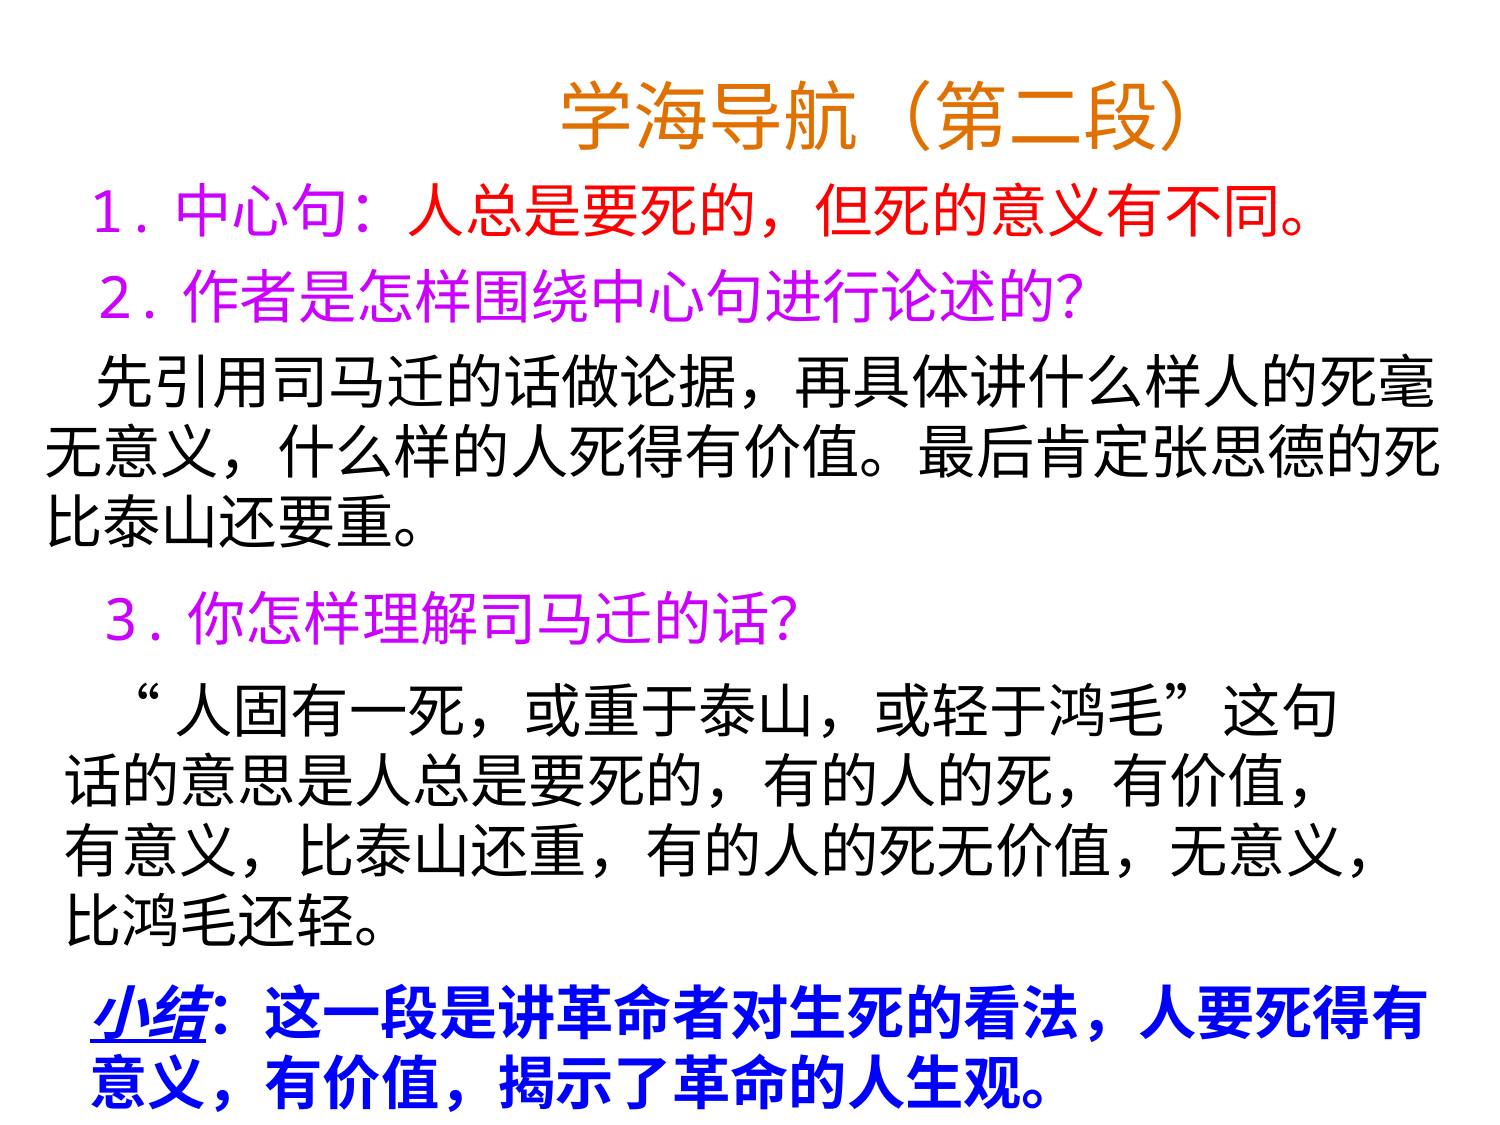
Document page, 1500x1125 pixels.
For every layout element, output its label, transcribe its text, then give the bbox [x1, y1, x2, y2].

text_box 3.你怎样理解司马迁的话？ [88, 574, 1004, 660]
text_box 学海导航（第二段） [501, 61, 1290, 167]
text_box 先引用司马迁的话做论据，再具体讲什么样人的死毫无意义，什么样的人死得有价值。最后肯定张思德的死比泰山还要重。 [29, 337, 1463, 563]
text_box 小结：这一段是讲革命者对生死的看法，人要死得有意义，有价值，揭示了革命的人生观。 [74, 968, 1447, 1124]
text_box 2.作者是怎样围绕中心句进行论述的？ [47, 252, 1211, 337]
text_box “人固有一死，或重于泰山，或轻于鸿毛”这句话的意思是人总是要死的，有的人的死，有价值，有意义，比泰山还重，有的人的死无价值，无意义，比鸿毛还轻。 [48, 666, 1375, 962]
text_box 1.中心句：人总是要死的，但死的意义有不同。 [75, 167, 1375, 252]
